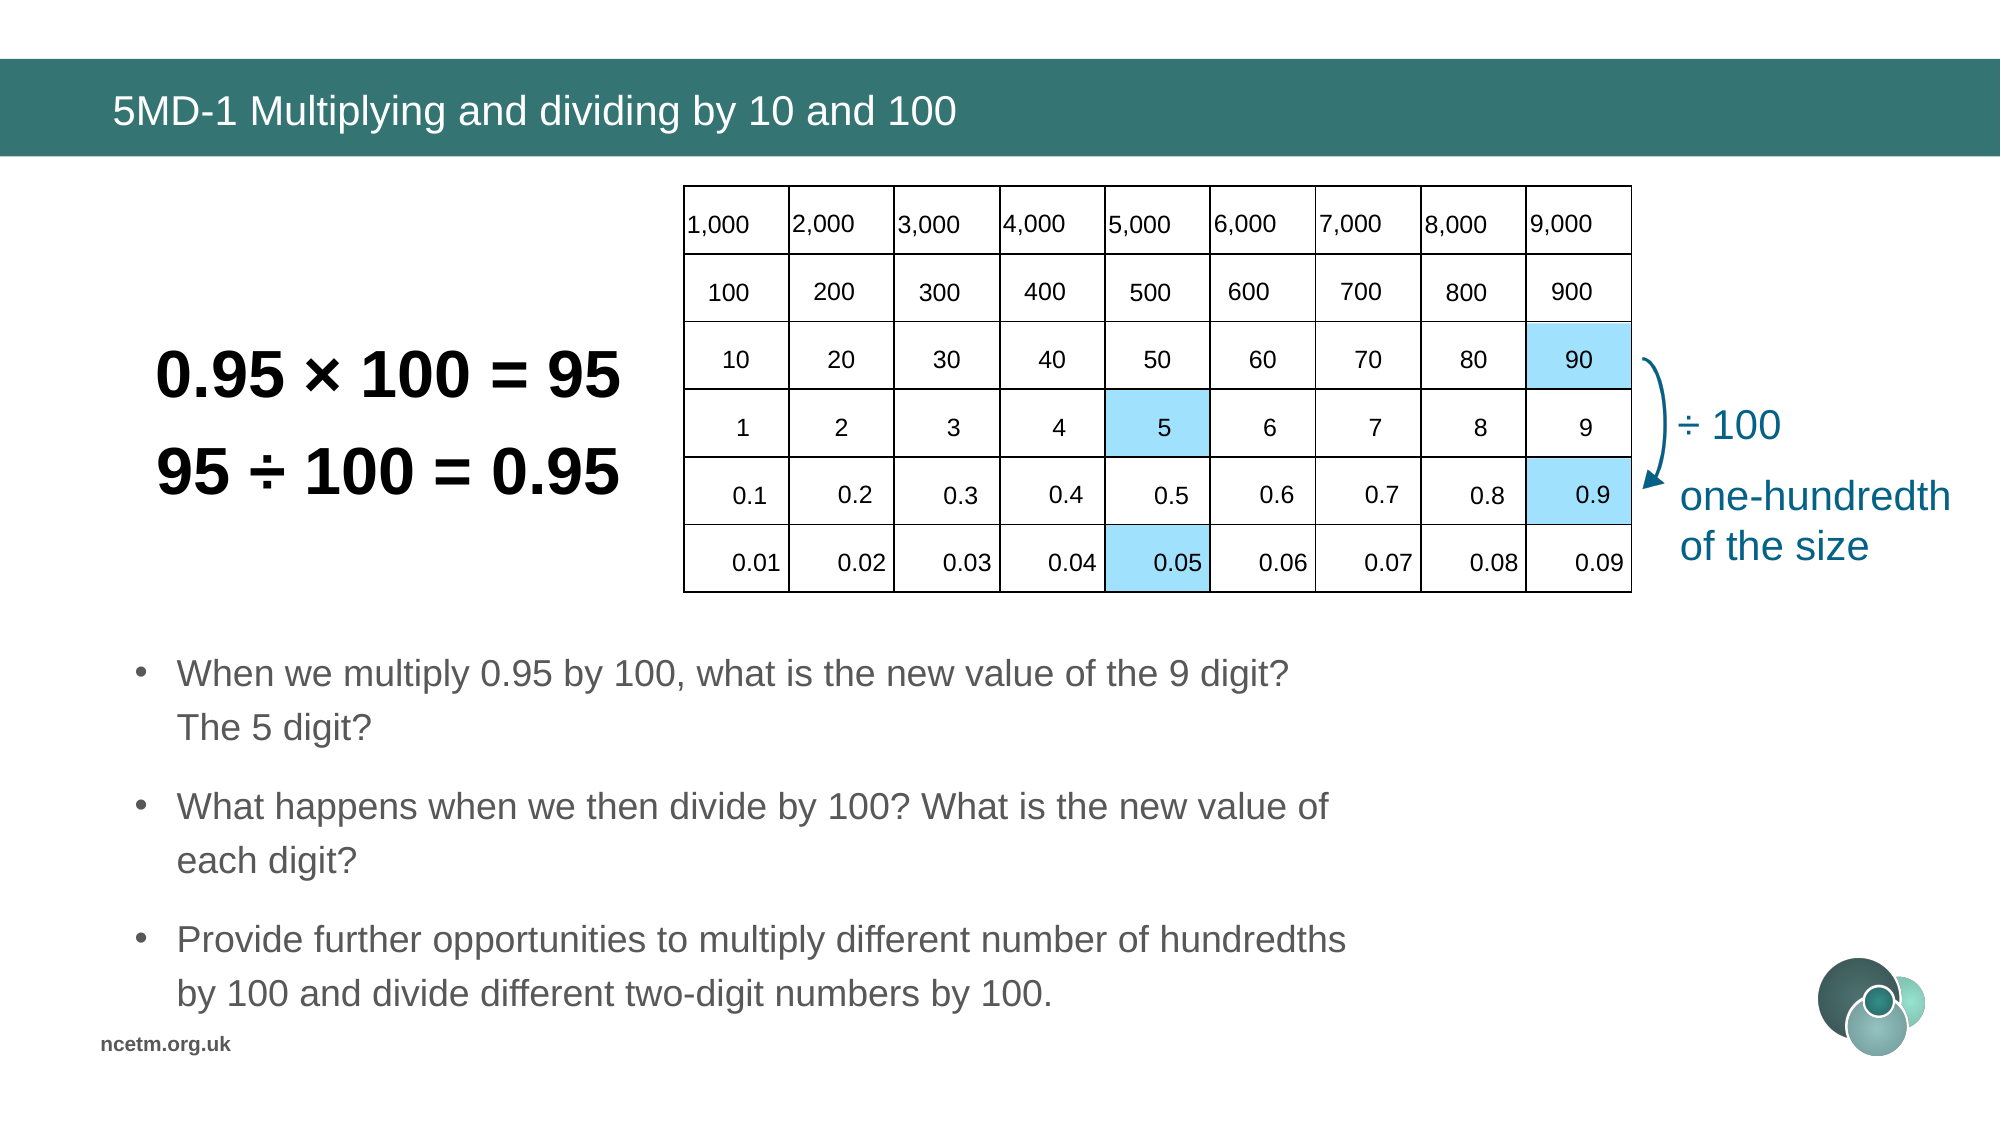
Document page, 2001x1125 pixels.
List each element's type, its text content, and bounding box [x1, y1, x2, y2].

table_header [895, 187, 999, 200]
text_box 95 ÷ 100 = 0.95 [142, 420, 636, 516]
title 5MD-1 Multiplying and dividing by 10 and 100 [97, 76, 1945, 147]
table_header [1001, 187, 1104, 200]
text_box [1640, 301, 1983, 580]
table_header [790, 187, 893, 200]
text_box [674, 201, 1636, 583]
table_header [1527, 187, 1631, 200]
table_header [1422, 187, 1525, 200]
table_header [1211, 187, 1315, 200]
picture [1818, 958, 1925, 1056]
text_box 0.95 × 100 = 95 [140, 323, 638, 418]
table_header [1316, 187, 1420, 200]
table_header [1106, 187, 1209, 200]
text_box When we multiply 0.95 by 100, what is the new value of the 9 digit? The 5 digit? What happens when we then divide by 100? What is the new value of each digit? Provide further opportunities to multiply different number of hundredths by 100 and divide different two-digit numbers by 100. [119, 632, 1374, 876]
table_header [685, 187, 788, 200]
